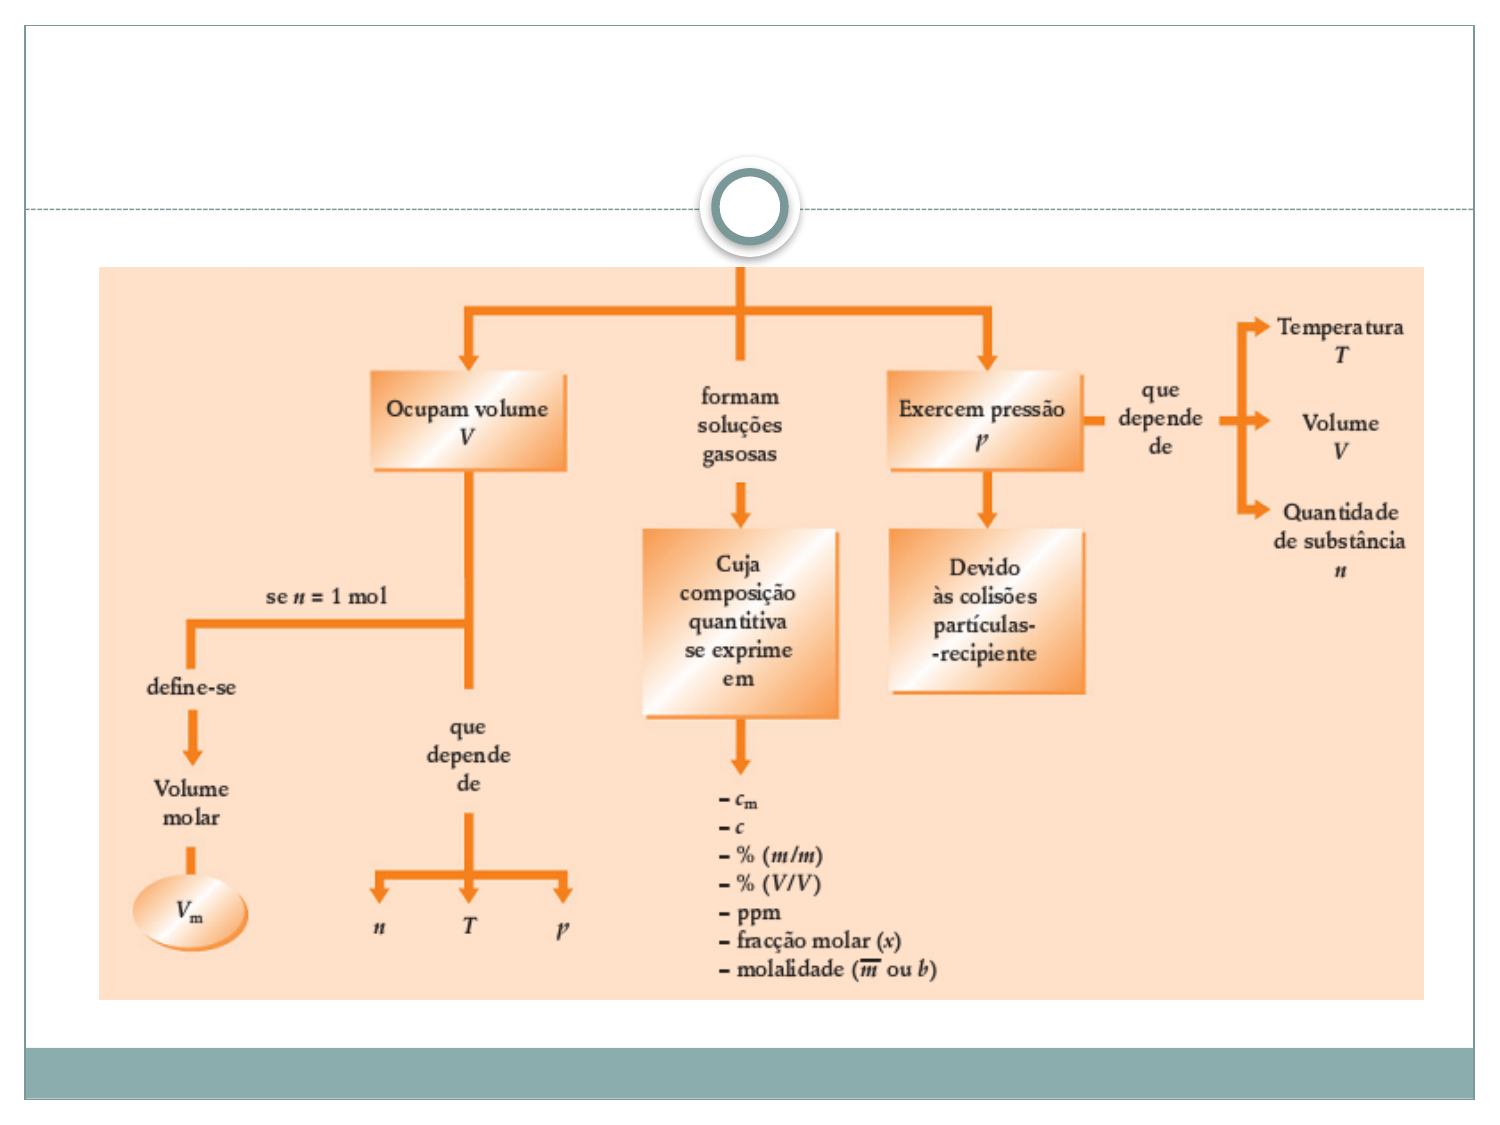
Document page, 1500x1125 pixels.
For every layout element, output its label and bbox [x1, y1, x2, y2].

picture [99, 266, 1424, 1000]
